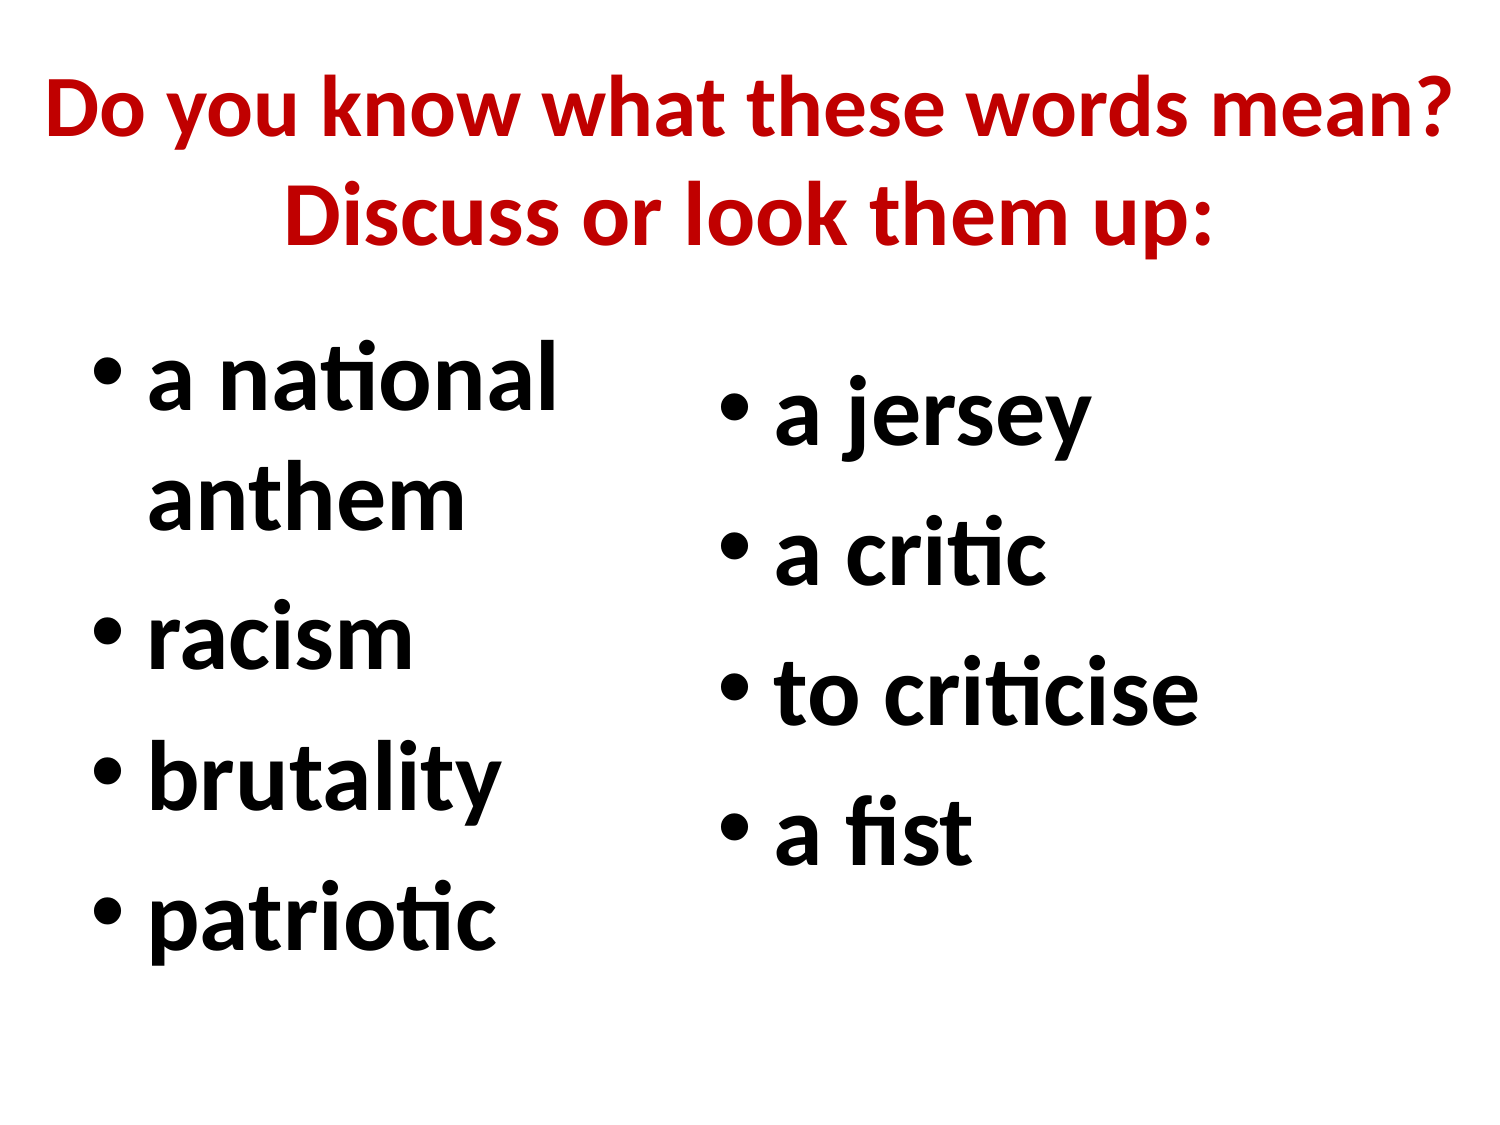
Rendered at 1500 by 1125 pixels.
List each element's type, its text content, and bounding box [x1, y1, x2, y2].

list a jersey a critic to criticise a fist [702, 338, 1425, 1083]
list a national anthem racism brutality patriotic [75, 302, 738, 1059]
title Do you know what these words mean? Discuss or look them up: [17, 45, 1483, 268]
